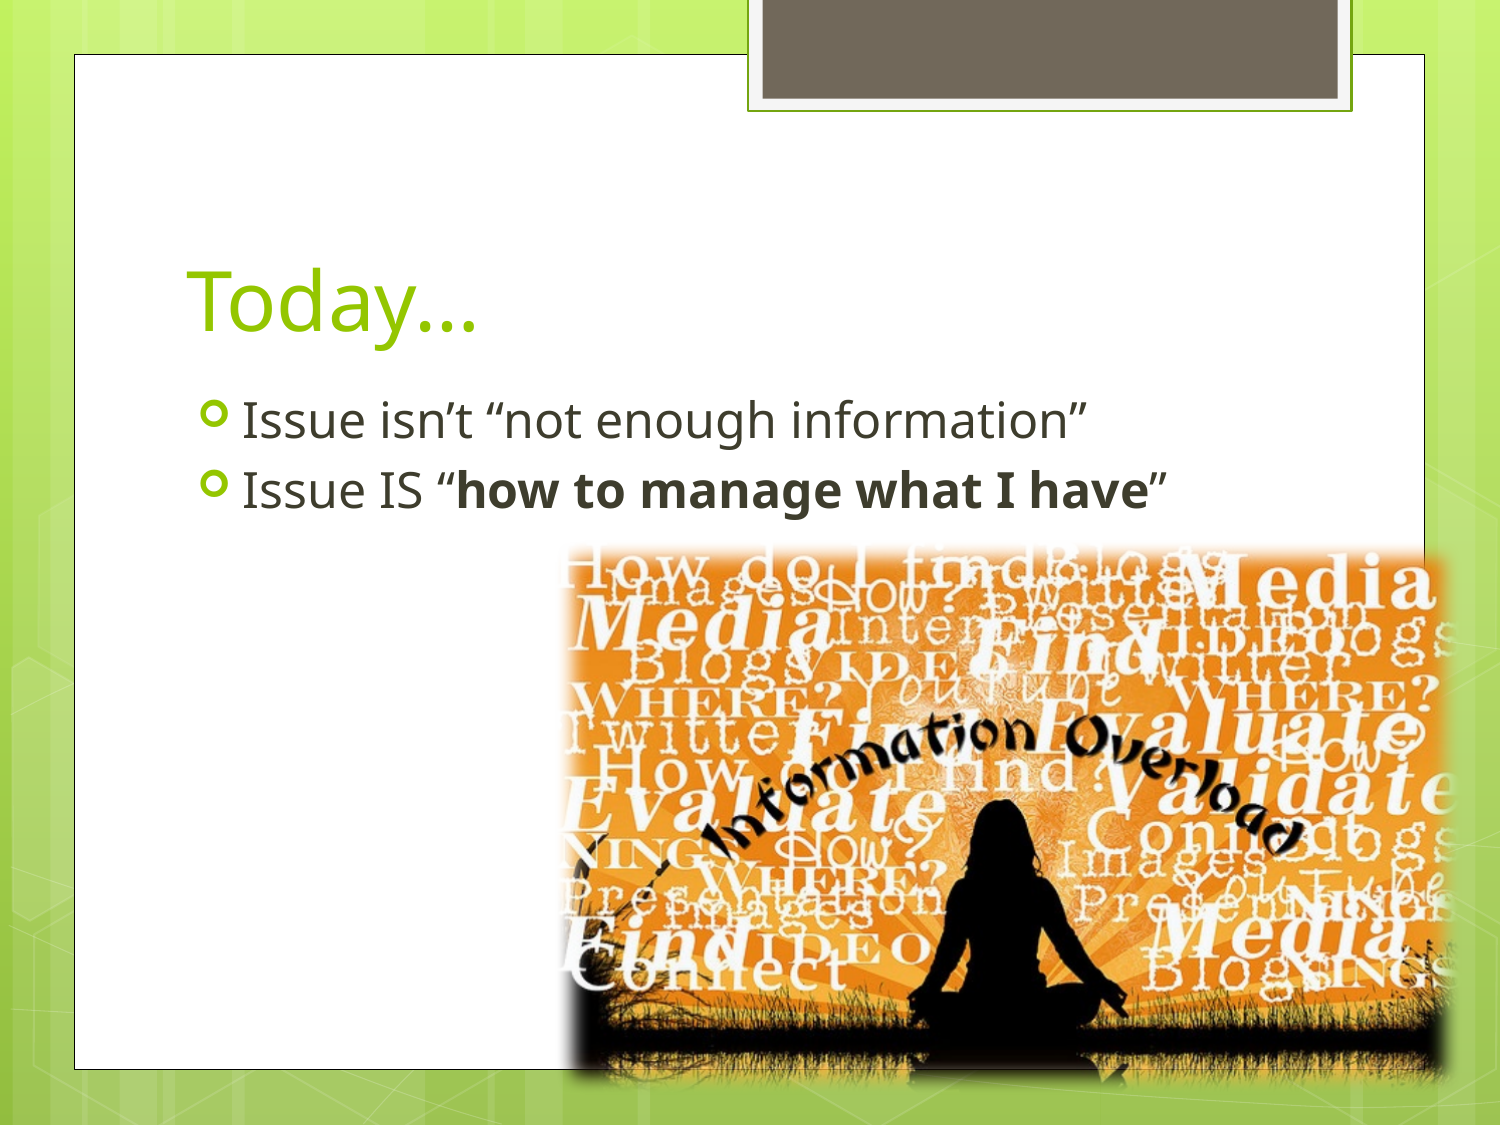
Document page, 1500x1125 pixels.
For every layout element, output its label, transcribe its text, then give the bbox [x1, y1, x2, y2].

list Issue isn’t “not enough information” Issue IS “how to manage what I have” [171, 381, 1283, 957]
picture [555, 539, 1462, 1095]
title Today… [171, 168, 1324, 357]
